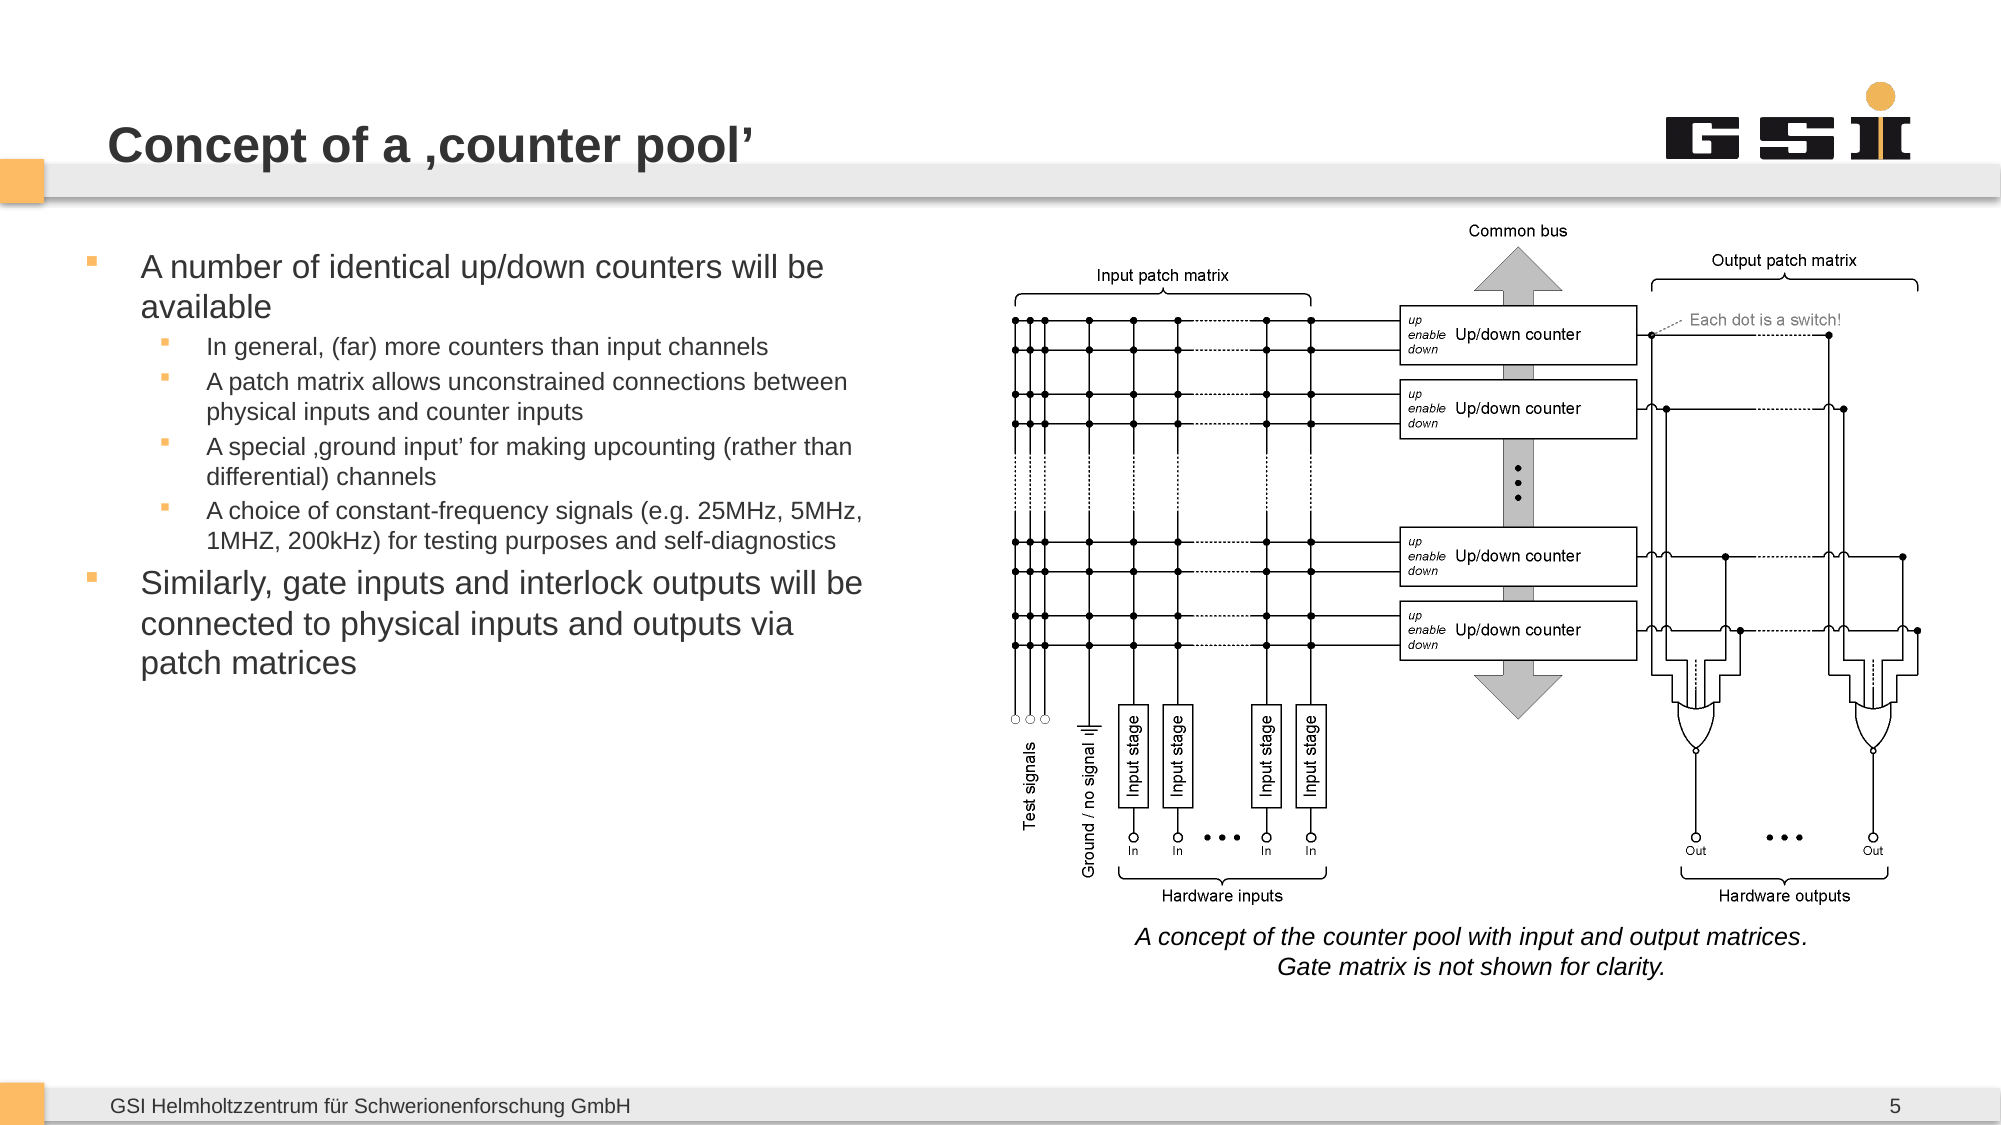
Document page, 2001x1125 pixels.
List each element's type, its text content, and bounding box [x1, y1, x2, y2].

slide_number 5 [1753, 1074, 1917, 1125]
text_box A concept of the counter pool with input and output matrices. Gate matrix is not shown for clarity. [1120, 914, 1824, 1018]
title Concept of a ‚counter pool’ [92, 50, 1558, 180]
picture [1010, 219, 1921, 906]
list A number of identical up/down counters will be available In general, (far) more counters than input channels A patch matrix allows unconstrained connections between physical inputs and counter inputs A special ‚ground input’ for making upcounting (rather than differential) channels A choice of constant-frequency signals (e.g. 25MHz, 5MHz, 1MHZ, 200kHz) for testing purposes and self-diagnostics Similarly, gate inputs and interlock outputs will be connected to physical inputs and outputs via patch matrices [69, 237, 896, 1043]
picture [1664, 79, 1912, 162]
